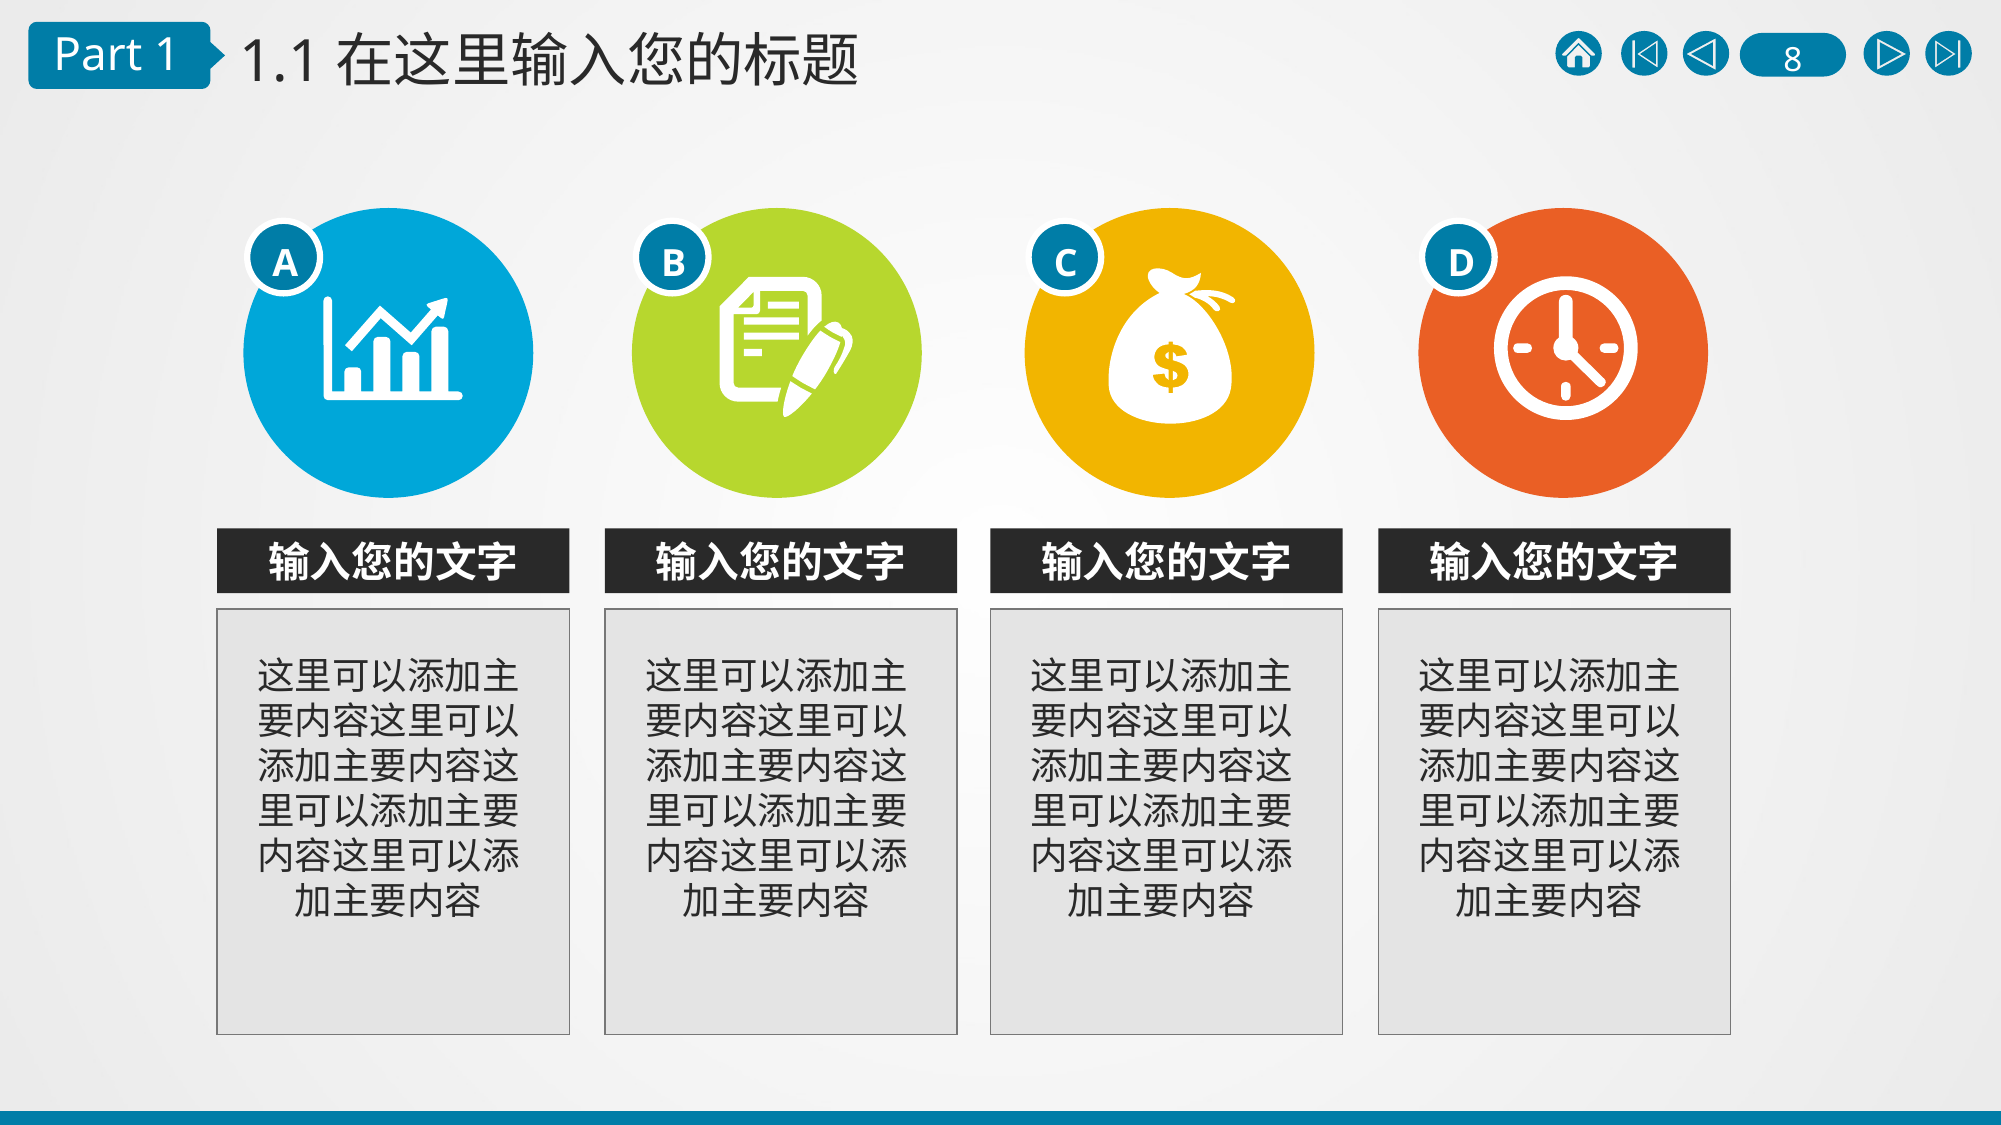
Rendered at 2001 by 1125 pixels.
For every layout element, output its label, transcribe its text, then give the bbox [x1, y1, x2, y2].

text_box [323, 296, 463, 401]
text_box 1.1在这里输入您的标题 [225, 15, 875, 101]
text_box [1493, 276, 1638, 421]
text_box [1378, 608, 1731, 1035]
text_box [604, 608, 958, 1035]
text_box [243, 207, 534, 498]
picture [0, 0, 2001, 1110]
text_box [782, 381, 812, 417]
text_box 这里可以添加主要内容这里可以添加主要内容这里可以添加主要内容这里可以添加主要内容 [230, 644, 547, 929]
text_box [719, 276, 822, 402]
text_box [990, 608, 1343, 1035]
text_box 输入您的文字 [990, 528, 1343, 594]
text_box C [1028, 220, 1102, 294]
text_box [792, 330, 841, 390]
text_box [1108, 268, 1236, 424]
text_box [1418, 207, 1709, 498]
text_box 输入您的文字 [1378, 528, 1731, 594]
text_box 输入您的文字 [604, 528, 958, 594]
text_box 这里可以添加主要内容这里可以添加主要内容这里可以添加主要内容这里可以添加主要内容 [1003, 644, 1320, 929]
text_box Part 1 [38, 17, 196, 87]
text_box [1024, 207, 1315, 498]
text_box A [247, 220, 321, 294]
text_box 输入您的文字 [217, 528, 570, 594]
text_box 这里可以添加主要内容这里可以添加主要内容这里可以添加主要内容这里可以添加主要内容 [1391, 644, 1708, 929]
text_box B [635, 220, 709, 294]
text_box [824, 321, 853, 374]
text_box [631, 207, 922, 498]
text_box 这里可以添加主要内容这里可以添加主要内容这里可以添加主要内容这里可以添加主要内容 [618, 644, 935, 929]
text_box D [1422, 220, 1495, 294]
text_box [28, 21, 225, 89]
text_box [217, 608, 570, 1035]
